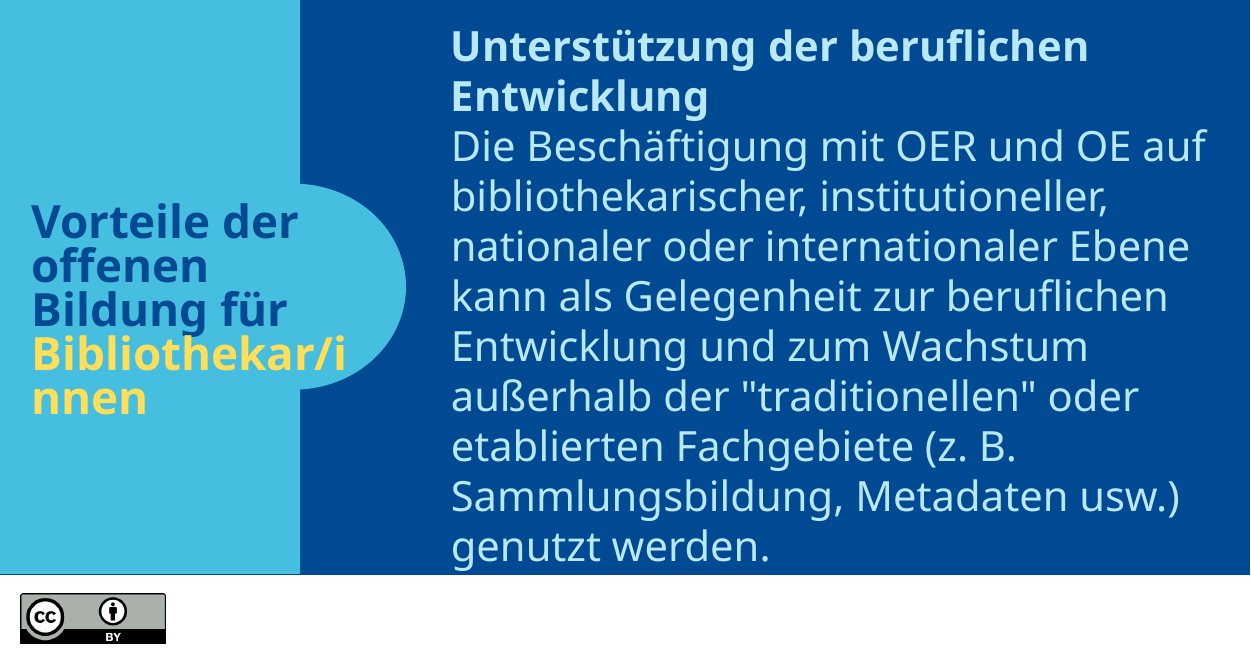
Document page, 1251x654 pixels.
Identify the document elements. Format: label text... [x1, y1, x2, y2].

text_box [361, 204, 407, 370]
text_box Unterstützung der beruflichen Entwicklung Die Beschäftigung mit OER und OE auf bibliothekarischer, institutioneller, nationaler oder internationaler Ebene kann als Gelegenheit zur beruflichen Entwicklung und zum Wachstum außerhalb der "traditionellen" oder etablierten Fachgebiete (z. B. Sammlungsbildung, Metadaten usw.) genutzt werden. [438, 7, 1243, 574]
picture [20, 592, 166, 645]
text_box [0, 0, 301, 574]
text_box [0, 582, 1250, 654]
text_box Vorteile der offenen Bildung für Bibliothekar/innen [19, 191, 361, 436]
text_box [252, 183, 336, 191]
